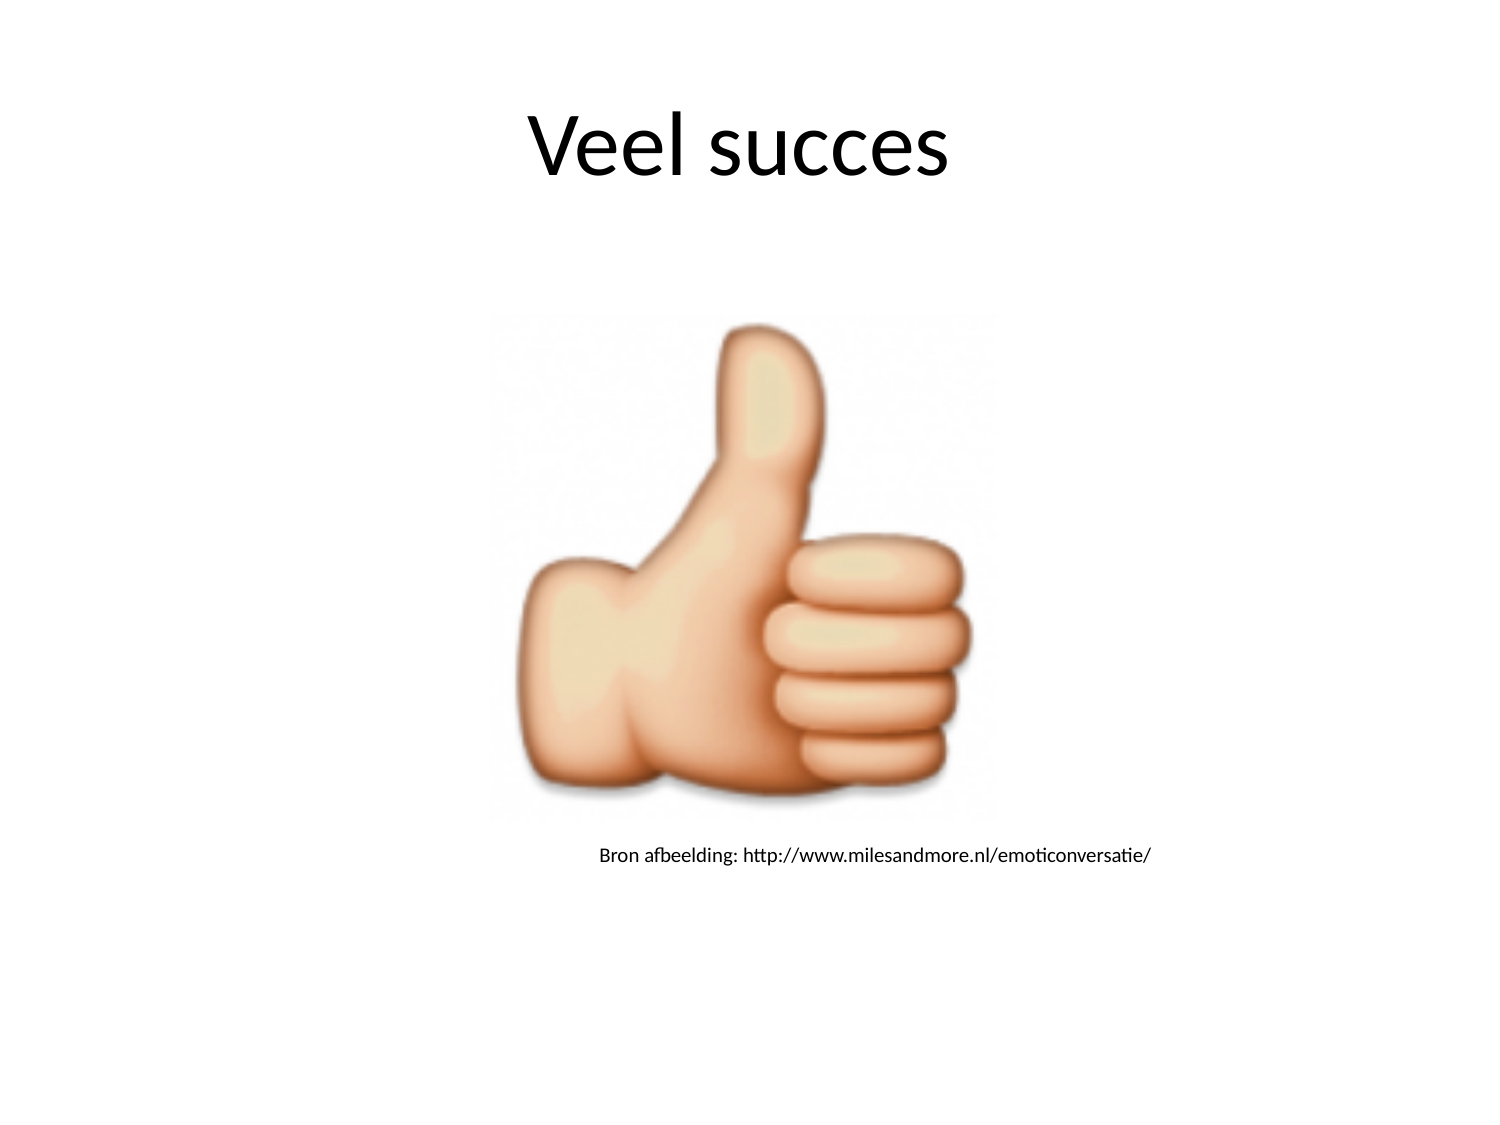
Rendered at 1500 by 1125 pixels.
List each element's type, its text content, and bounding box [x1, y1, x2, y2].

text_box Bron afbeelding: http://www.milesandmore.nl/emoticonversatie/ [584, 834, 1335, 874]
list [489, 314, 998, 823]
title Veel succes [75, 45, 1425, 233]
